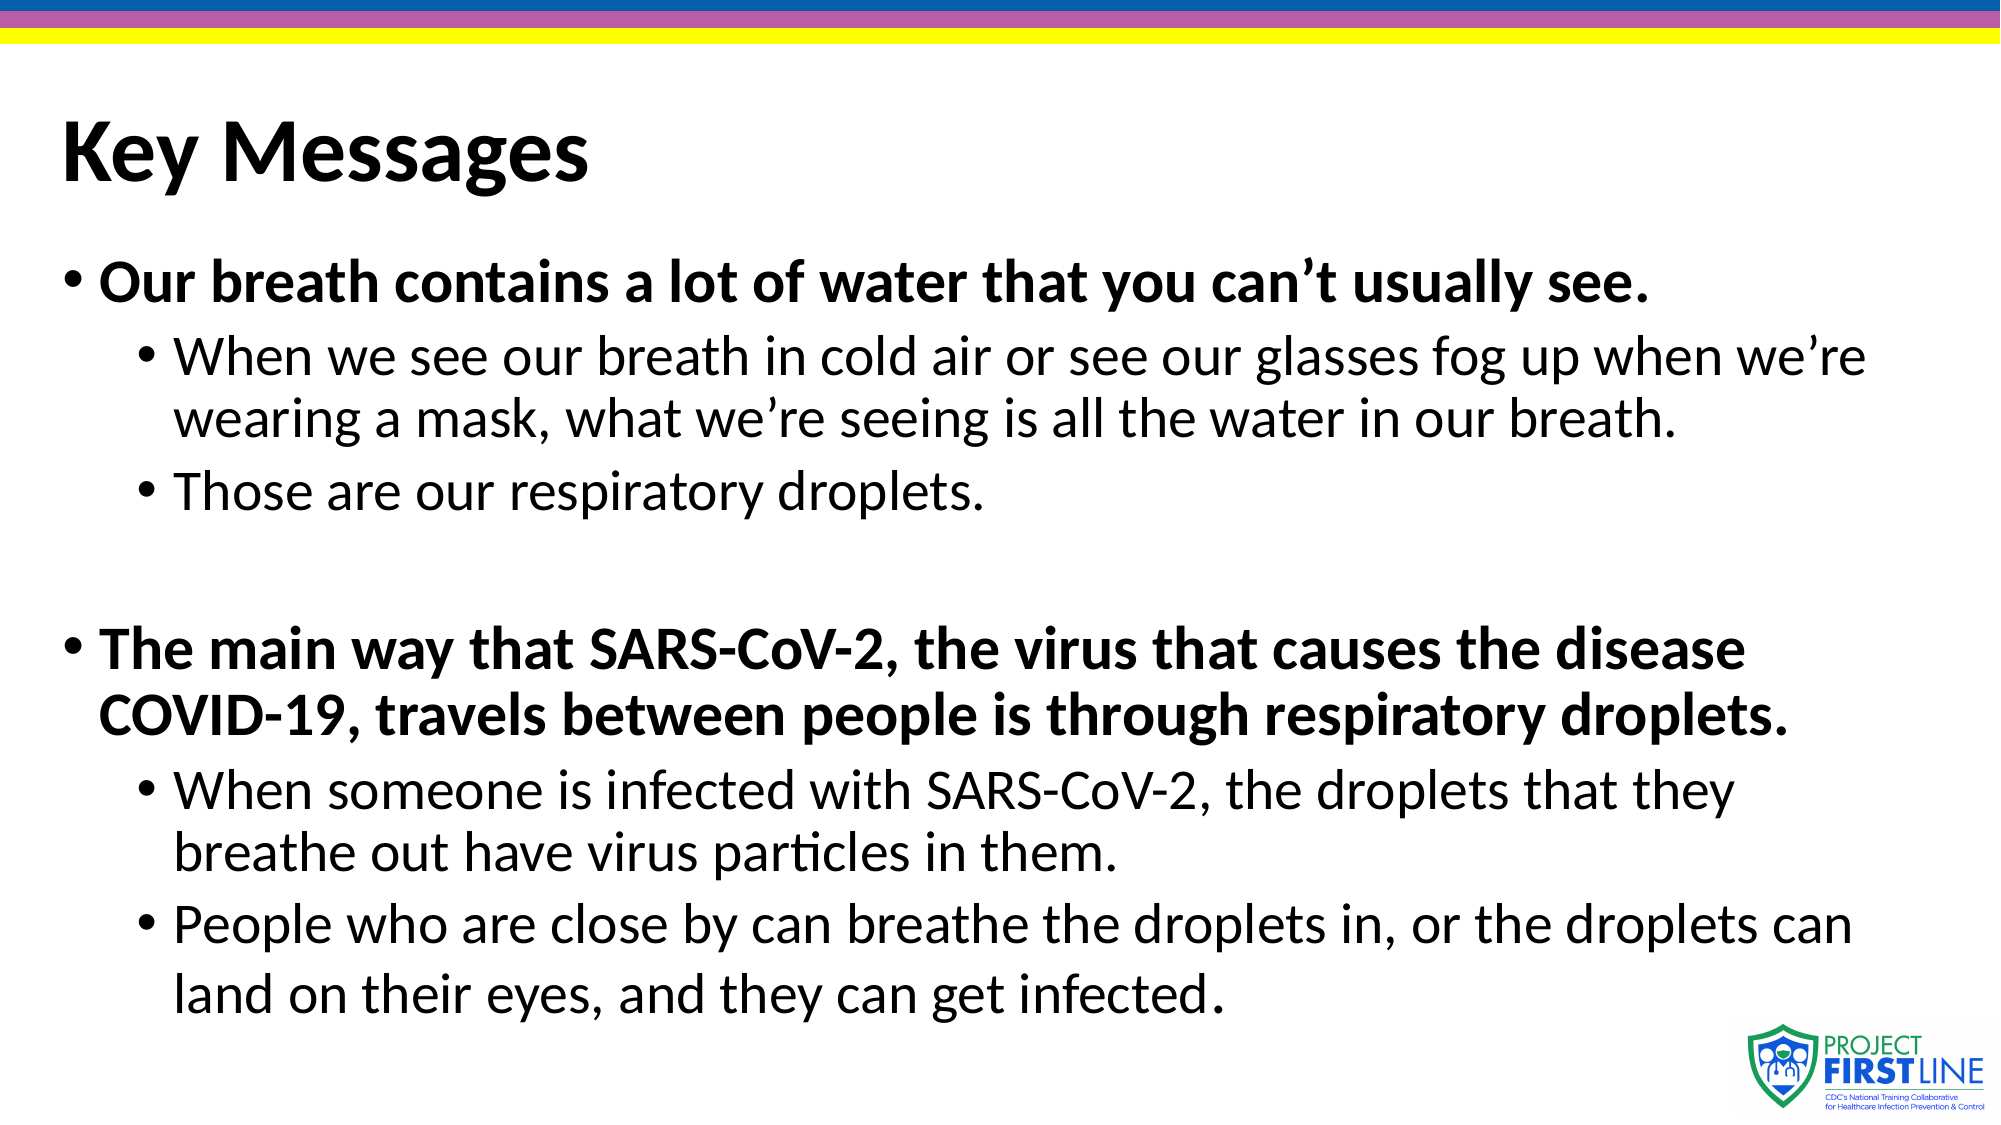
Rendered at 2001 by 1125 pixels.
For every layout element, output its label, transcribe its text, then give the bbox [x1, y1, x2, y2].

text_box [0, 28, 2000, 44]
text_box [0, 11, 2000, 28]
picture [1731, 1016, 2000, 1117]
text_box [0, 0, 2000, 11]
list Our breath contains a lot of water that you can’t usually see. When we see our breath in cold air or see our glasses fog up when we’re wearing a mask, what we’re seeing is all the water in our breath. Those are our respiratory droplets. The main way that SARS-CoV-2, the virus that causes the disease COVID-19, travels between people is through respiratory droplets. When someone is infected with SARS-CoV-2, the droplets that they breathe out have virus particles in them. People who are close by can breathe the droplets in, or the droplets can land on their eyes, and they can get infected. [47, 241, 1935, 1043]
title Key Messages [47, 44, 1773, 241]
